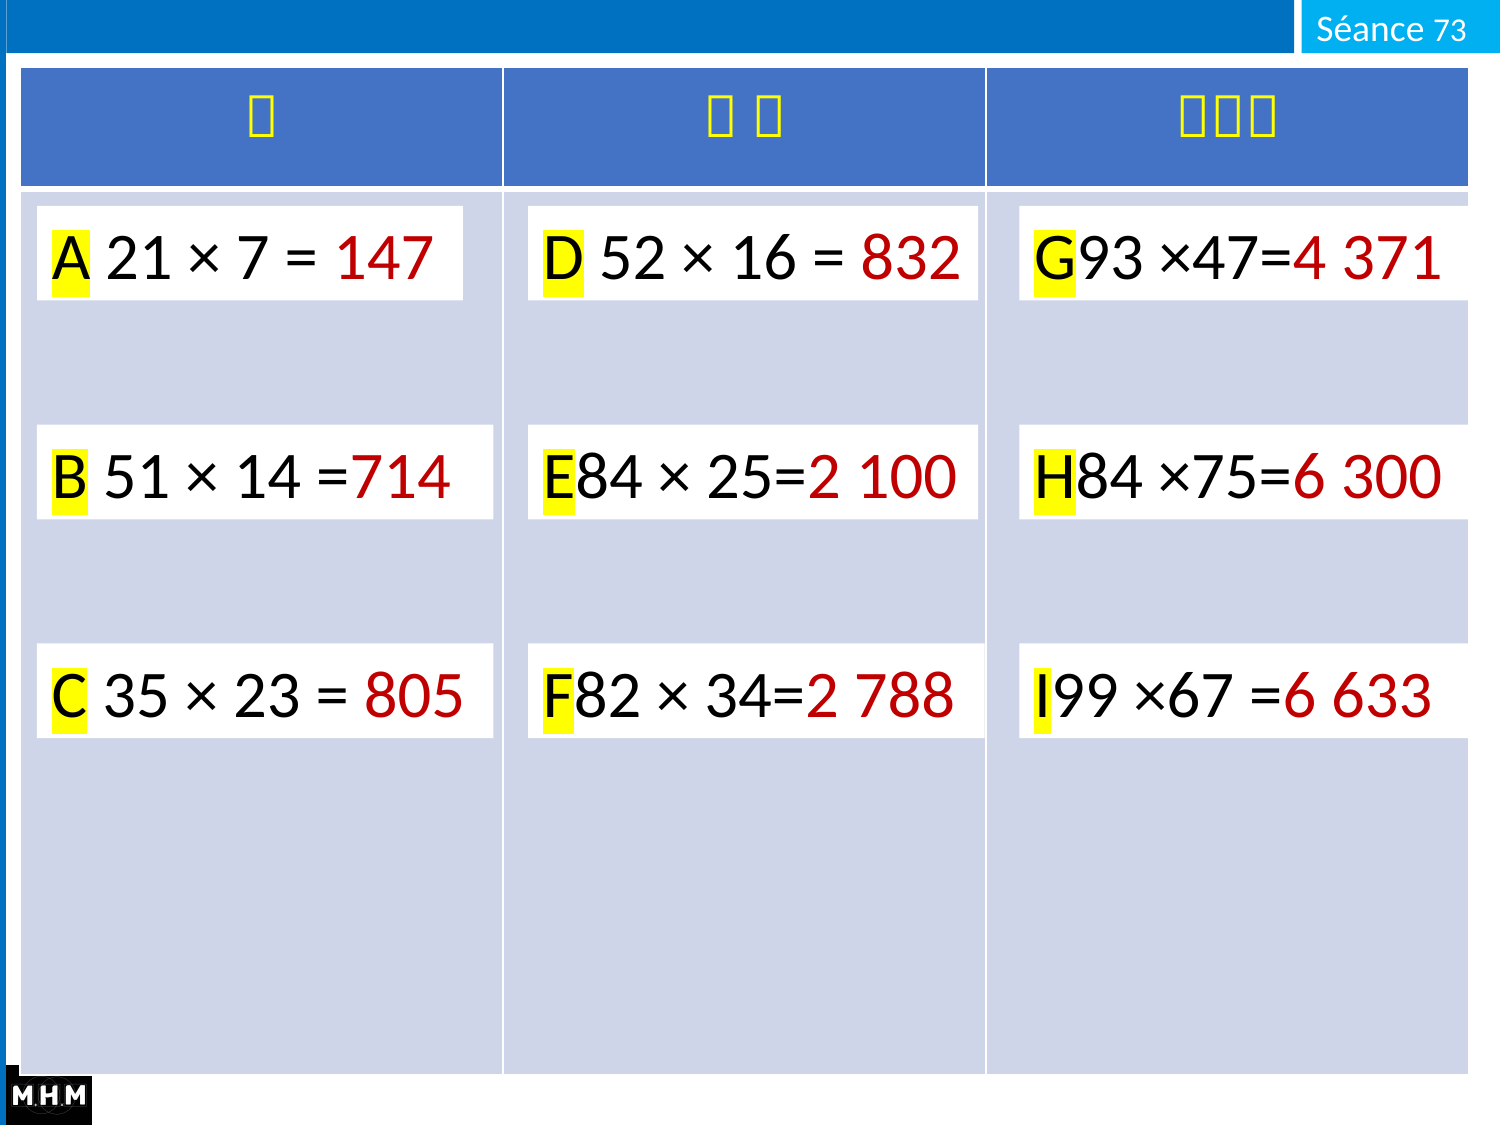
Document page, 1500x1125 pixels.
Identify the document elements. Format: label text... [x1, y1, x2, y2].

text_box E84 × 25=2 100 [528, 424, 979, 520]
table_header  [987, 68, 1468, 186]
text_box G93 ×47=4 371 [1019, 205, 1470, 301]
table_header  [21, 68, 502, 186]
text_box F82 × 34=2 788 [528, 643, 985, 739]
table_cell [987, 192, 1468, 1074]
text_box B 51 × 14 =714 [36, 424, 494, 520]
table_cell [504, 192, 985, 1074]
picture [6, 1065, 92, 1125]
text_box H84 ×75=6 300 [1019, 424, 1476, 520]
text_box I99 ×67 =6 633 [1019, 643, 1470, 739]
text_box C 35 × 23 = 805 [36, 643, 494, 739]
table_header   [504, 68, 985, 186]
table_cell [21, 192, 502, 1074]
text_box A 21 × 7 = 147 [37, 205, 463, 301]
text_box D 52 × 16 = 832 [528, 205, 979, 301]
